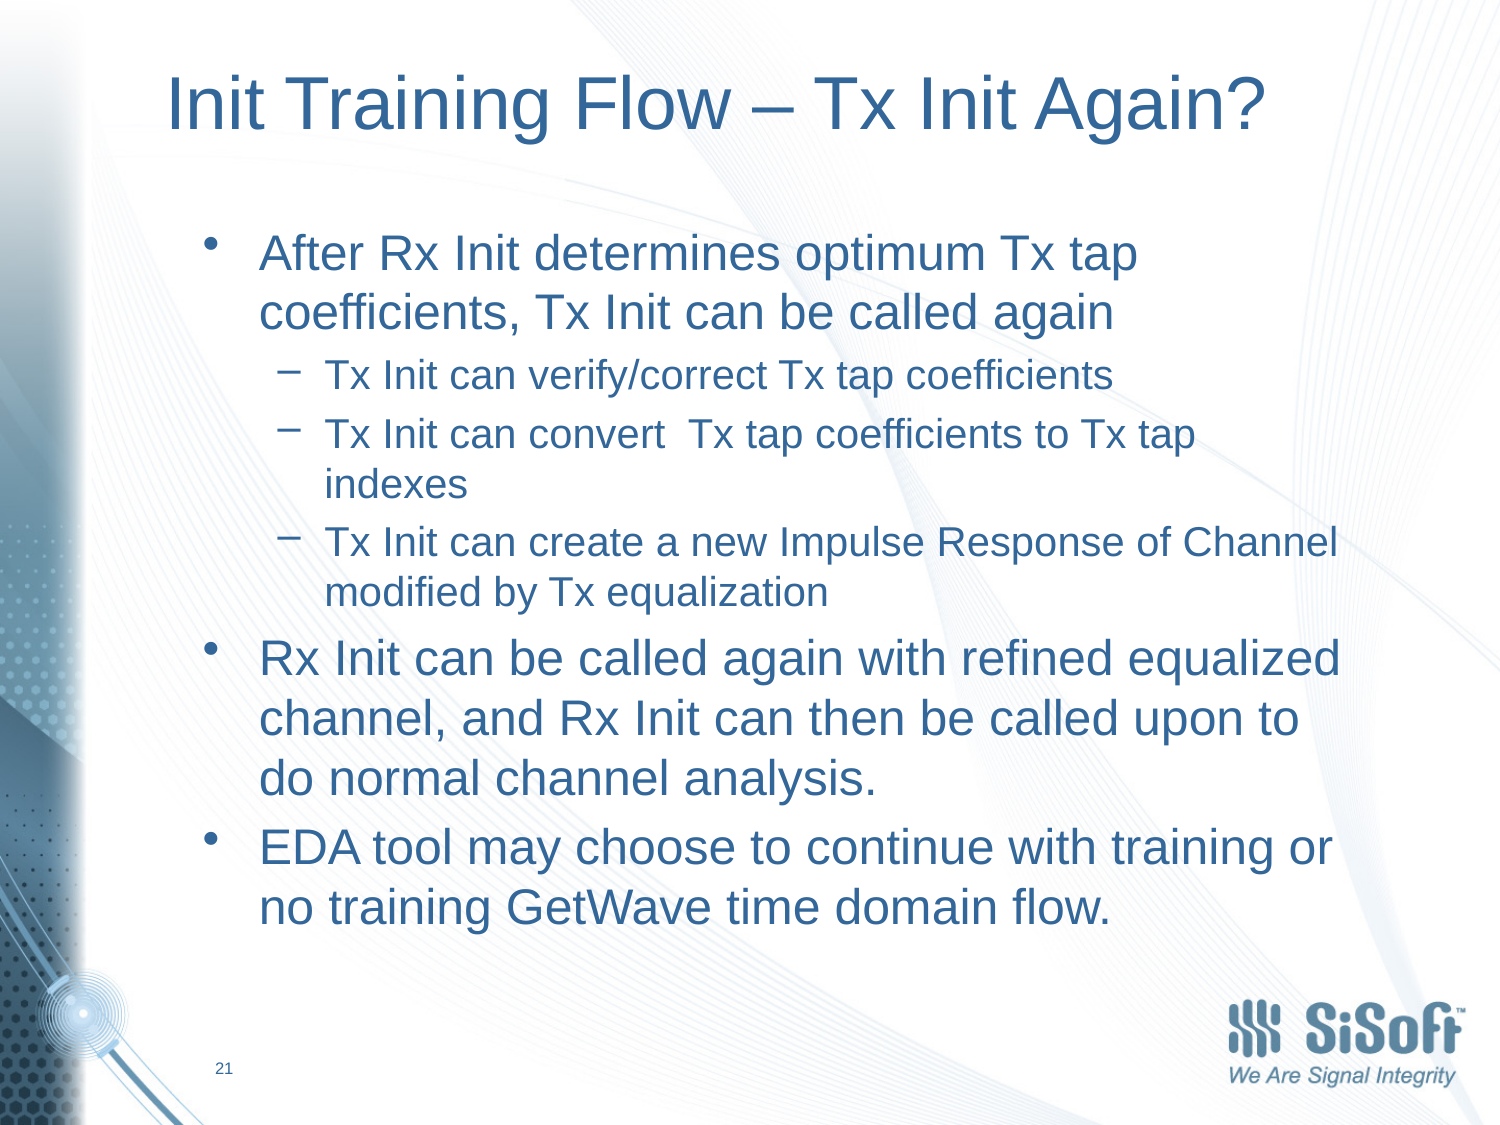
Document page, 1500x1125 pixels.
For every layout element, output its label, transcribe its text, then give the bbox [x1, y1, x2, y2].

list After Rx Init determines optimum Tx tap coefficients, Tx Init can be called again Tx Init can verify/correct Tx tap coefficients Tx Init can convert Tx tap coefficients to Tx tap indexes Tx Init can create a new Impulse Response of Channel modified by Tx equalization Rx Init can be called again with refined equalized channel, and Rx Init can then be called upon to do normal channel analysis. EDA tool may choose to continue with training or no training GetWave time domain flow. [187, 212, 1363, 963]
picture [0, 0, 1500, 1125]
footer 21 [200, 1050, 975, 1104]
title Init Training Flow – Tx Init Again? [150, 24, 1300, 175]
